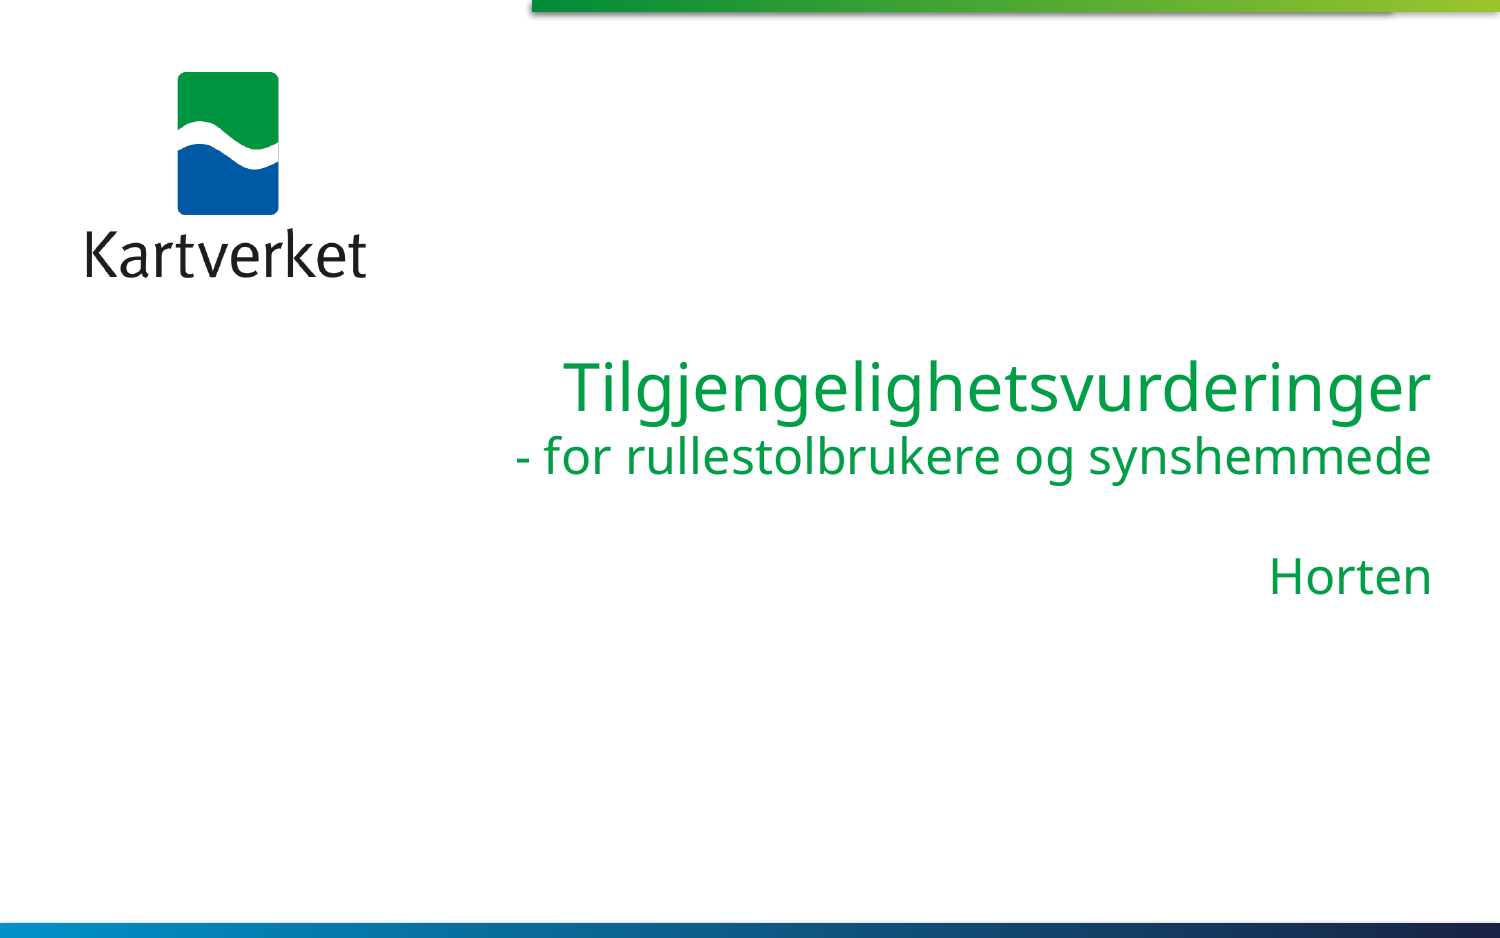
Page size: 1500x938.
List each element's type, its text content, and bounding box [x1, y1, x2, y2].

text_box Tilgjengelighetsvurderinger - for rullestolbrukere og synshemmede Horten [66, 337, 1449, 613]
